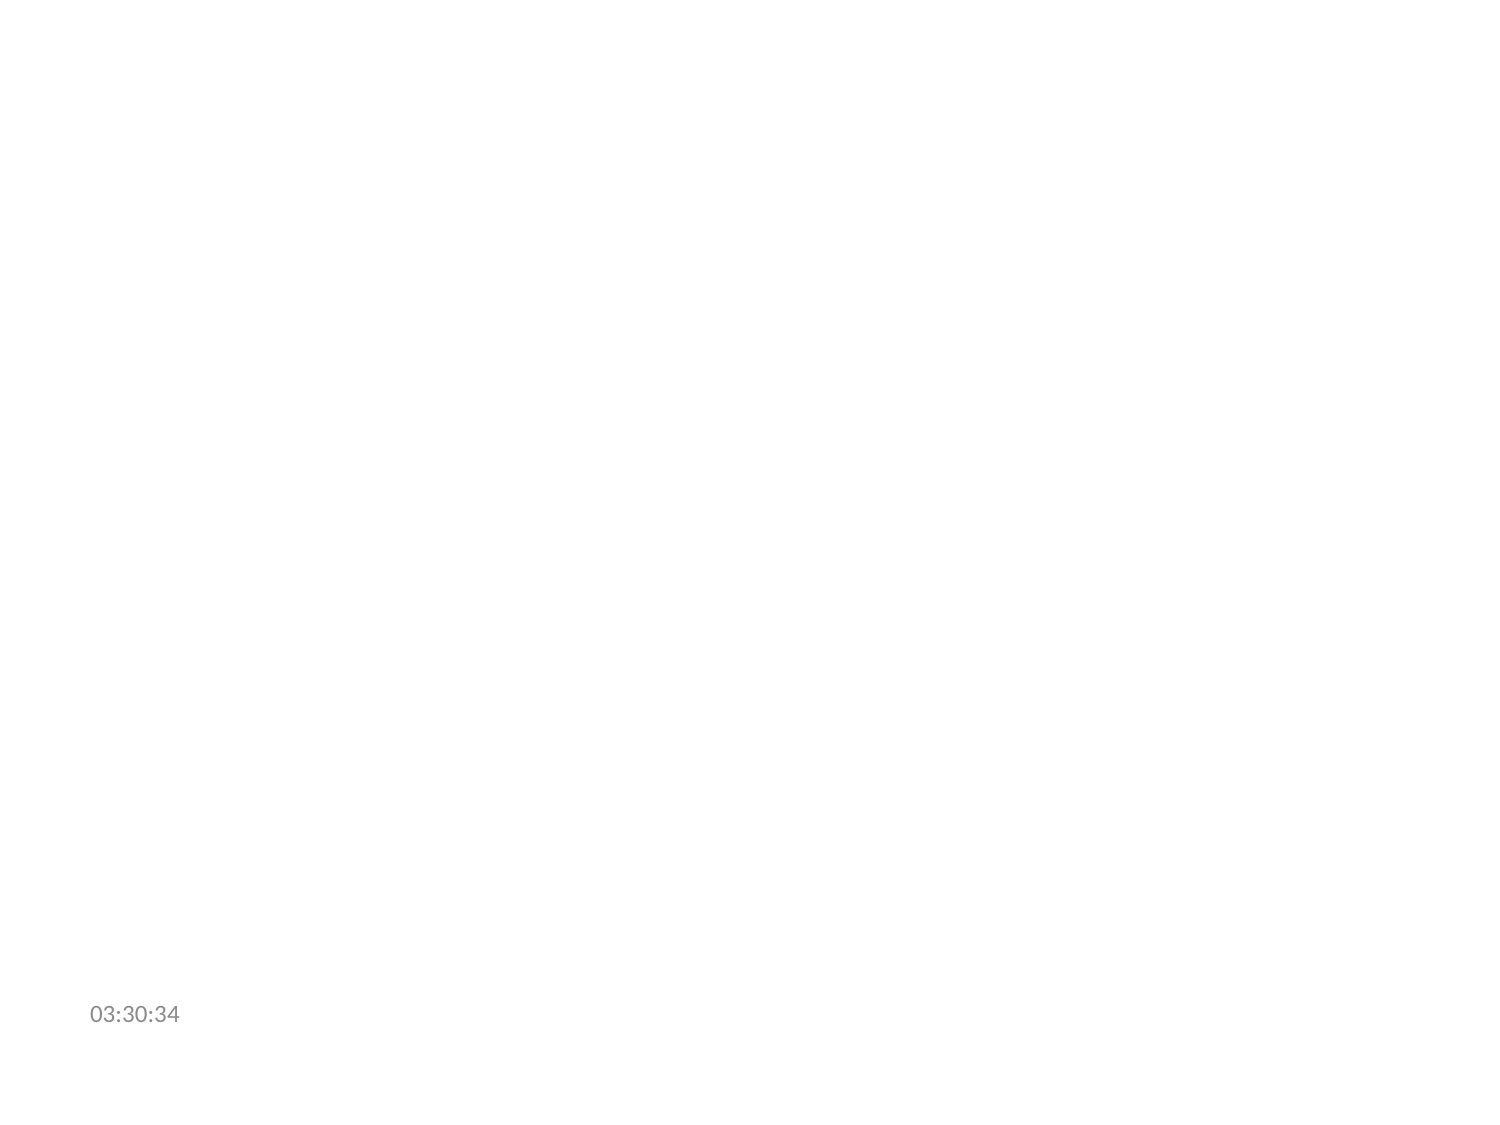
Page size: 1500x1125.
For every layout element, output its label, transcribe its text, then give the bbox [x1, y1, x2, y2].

text_box 15:35:09 [75, 982, 425, 1043]
